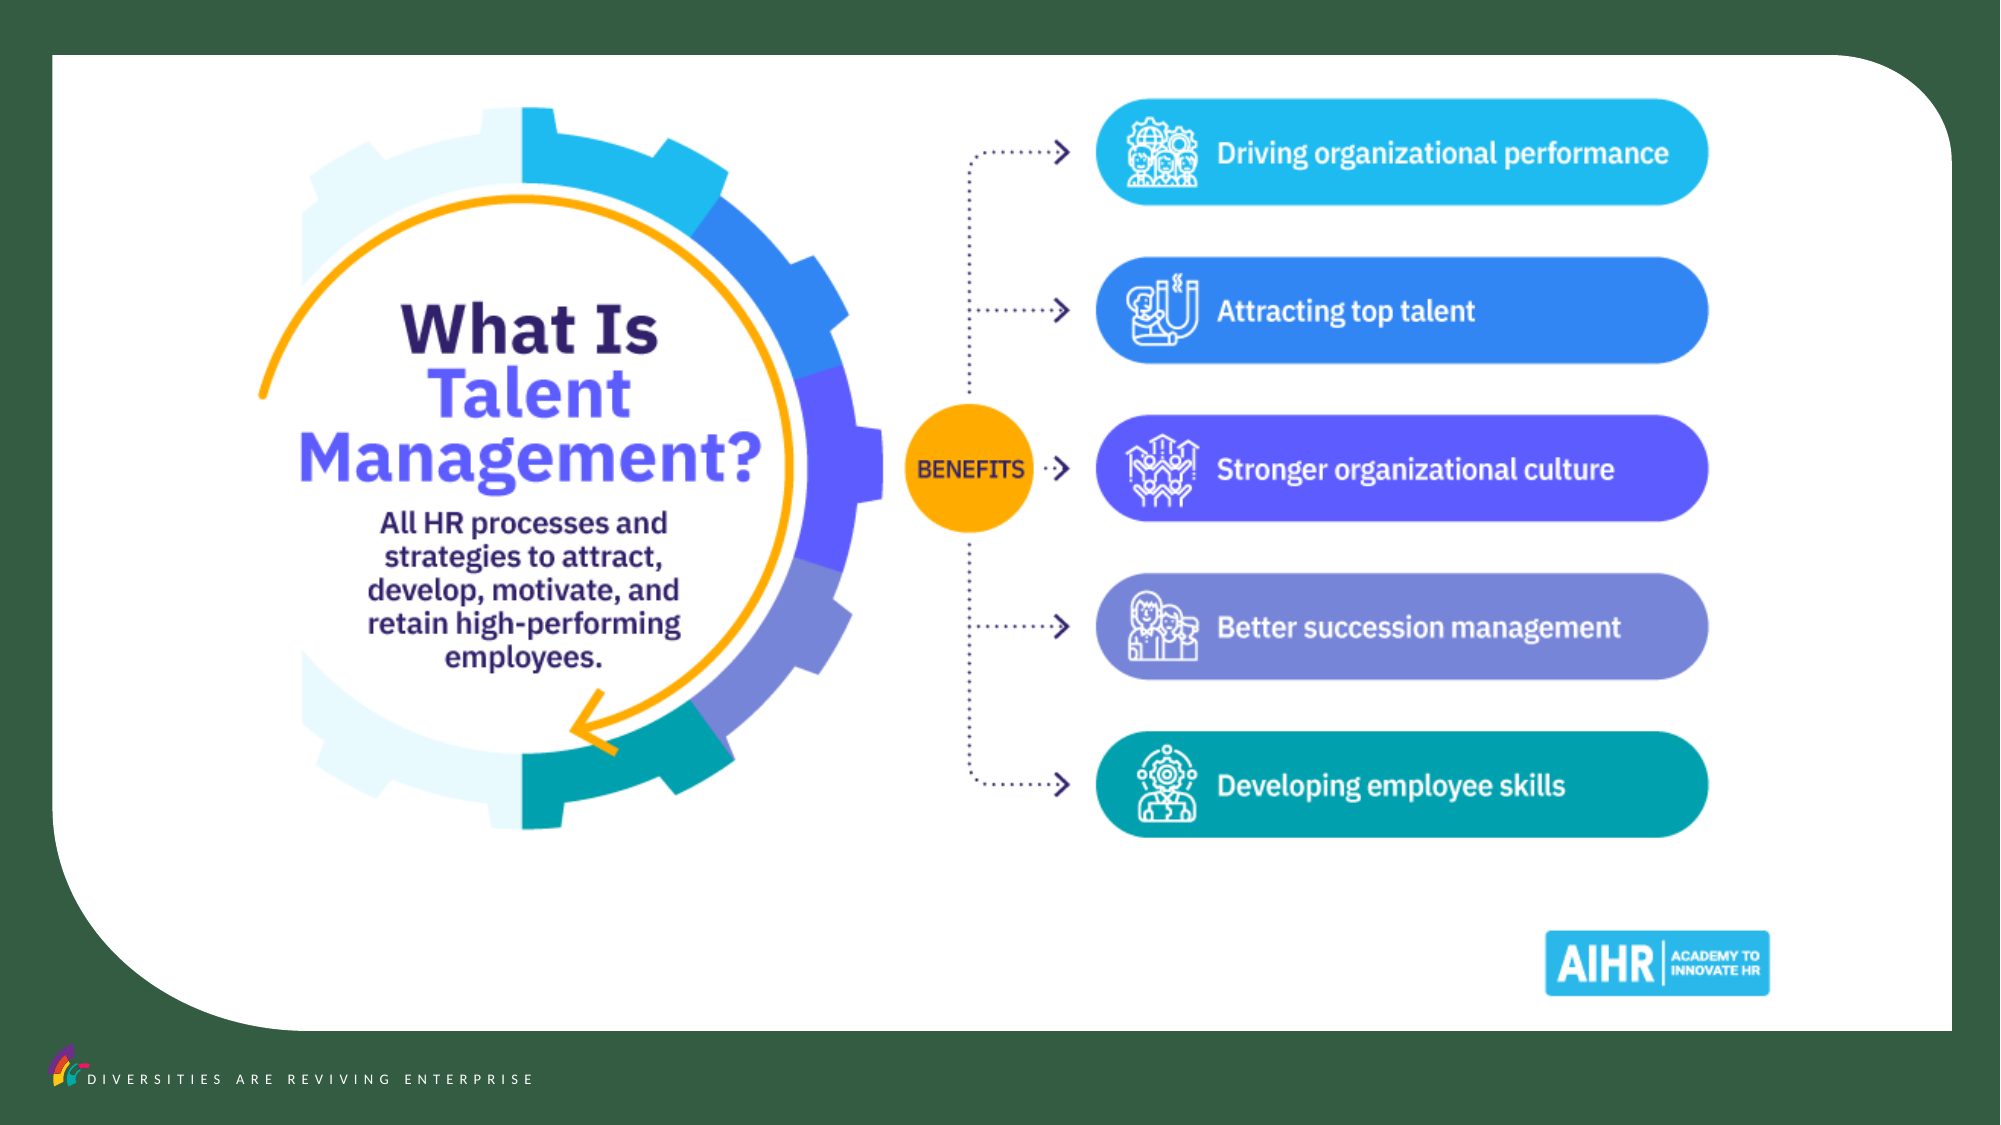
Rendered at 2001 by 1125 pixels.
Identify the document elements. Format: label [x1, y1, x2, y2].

picture [226, 71, 1784, 1010]
